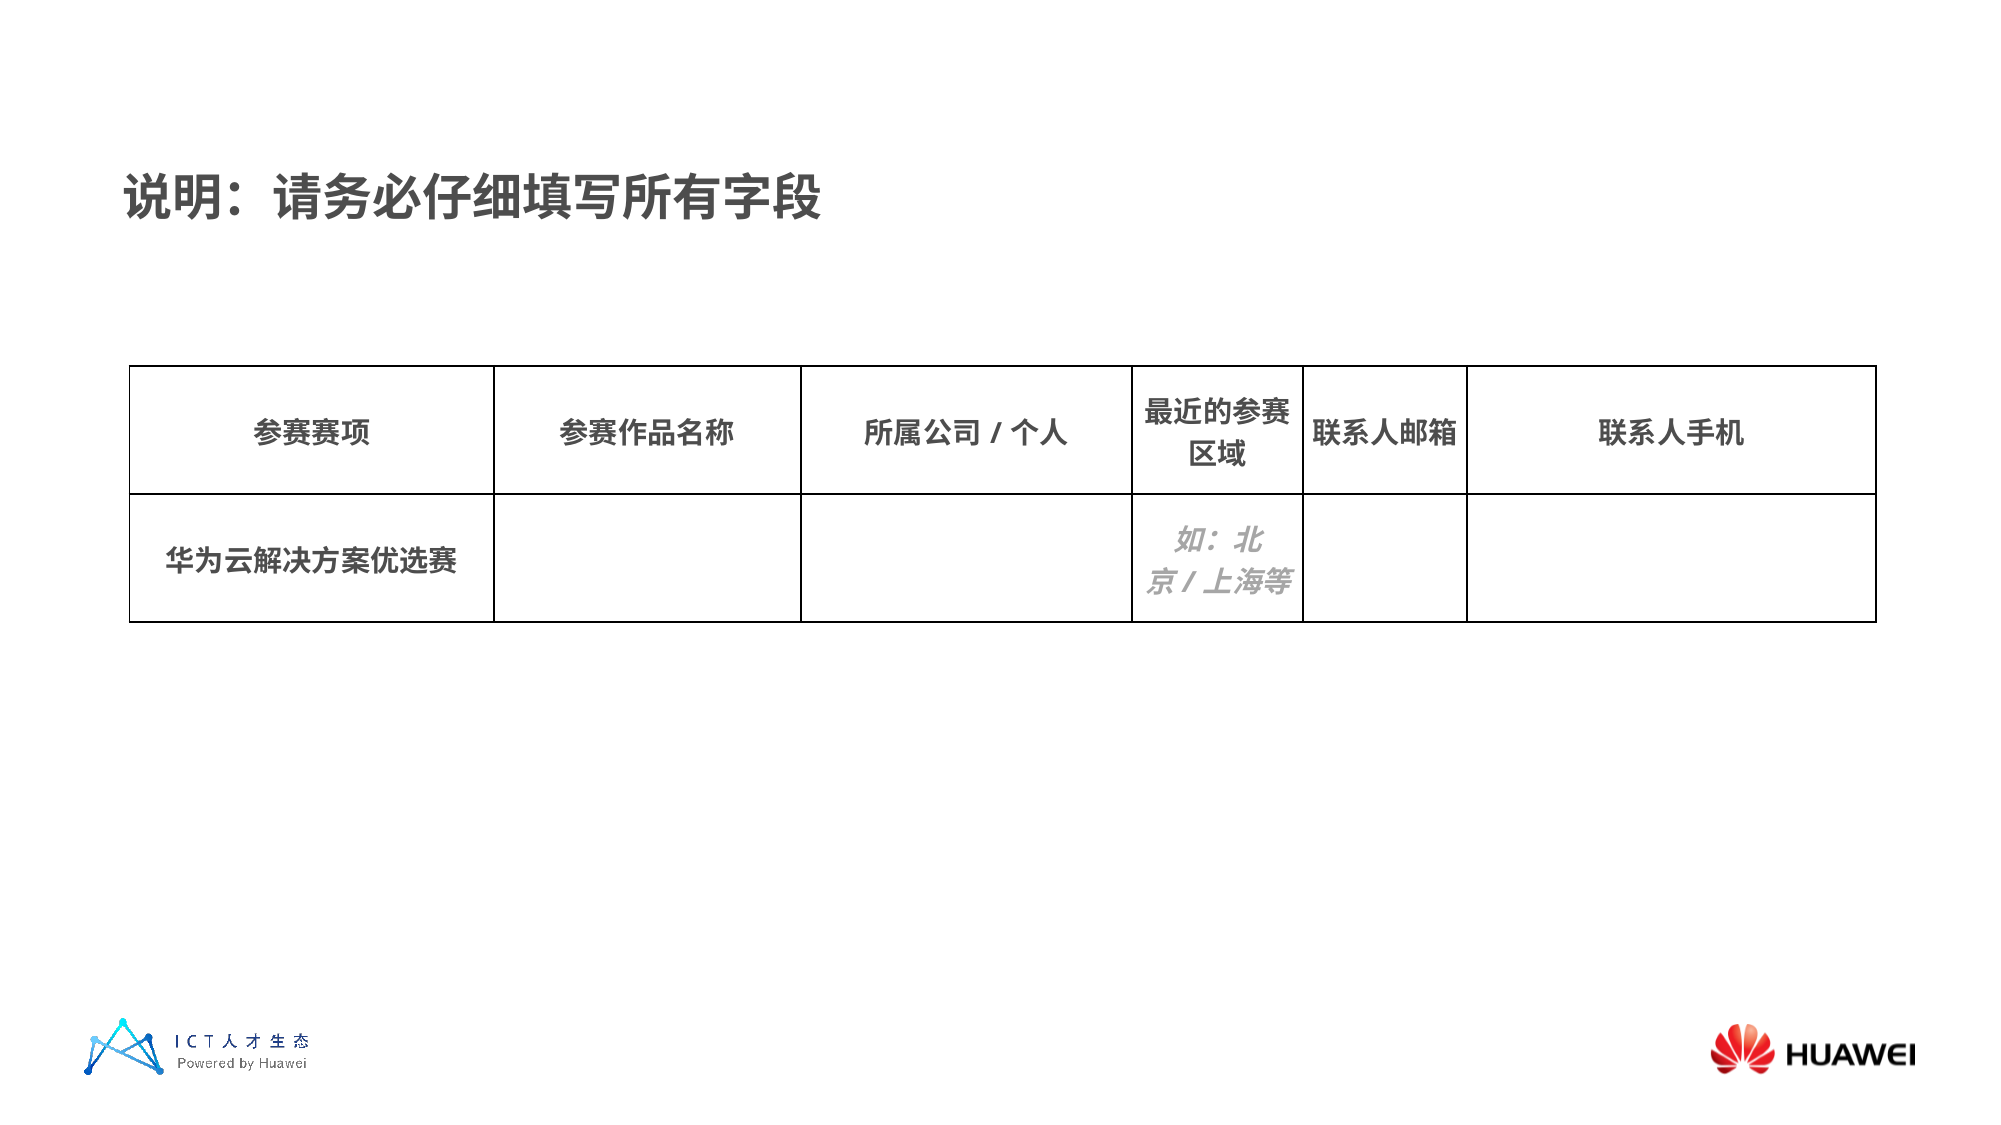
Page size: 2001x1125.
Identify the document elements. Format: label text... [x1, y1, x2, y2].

table_cell [1468, 495, 1875, 621]
table_header 最近的参赛区域 [1133, 367, 1302, 493]
table_cell [495, 495, 800, 621]
table_cell 华为云解决方案优选赛 [130, 495, 493, 621]
table_header 参赛赛项 [130, 367, 493, 493]
table_header 所属公司/个人 [802, 367, 1131, 493]
table_cell 如：北京/上海等 [1133, 495, 1302, 621]
picture [84, 1018, 308, 1075]
table_cell [802, 495, 1131, 621]
table_cell [1304, 495, 1466, 621]
table_header 联系人邮箱 [1304, 367, 1466, 493]
table_header 联系人手机 [1468, 367, 1875, 493]
picture [1710, 1024, 1915, 1075]
text_box 说明：请务必仔细填写所有字段 [107, 158, 910, 233]
table_header 参赛作品名称 [495, 367, 800, 493]
